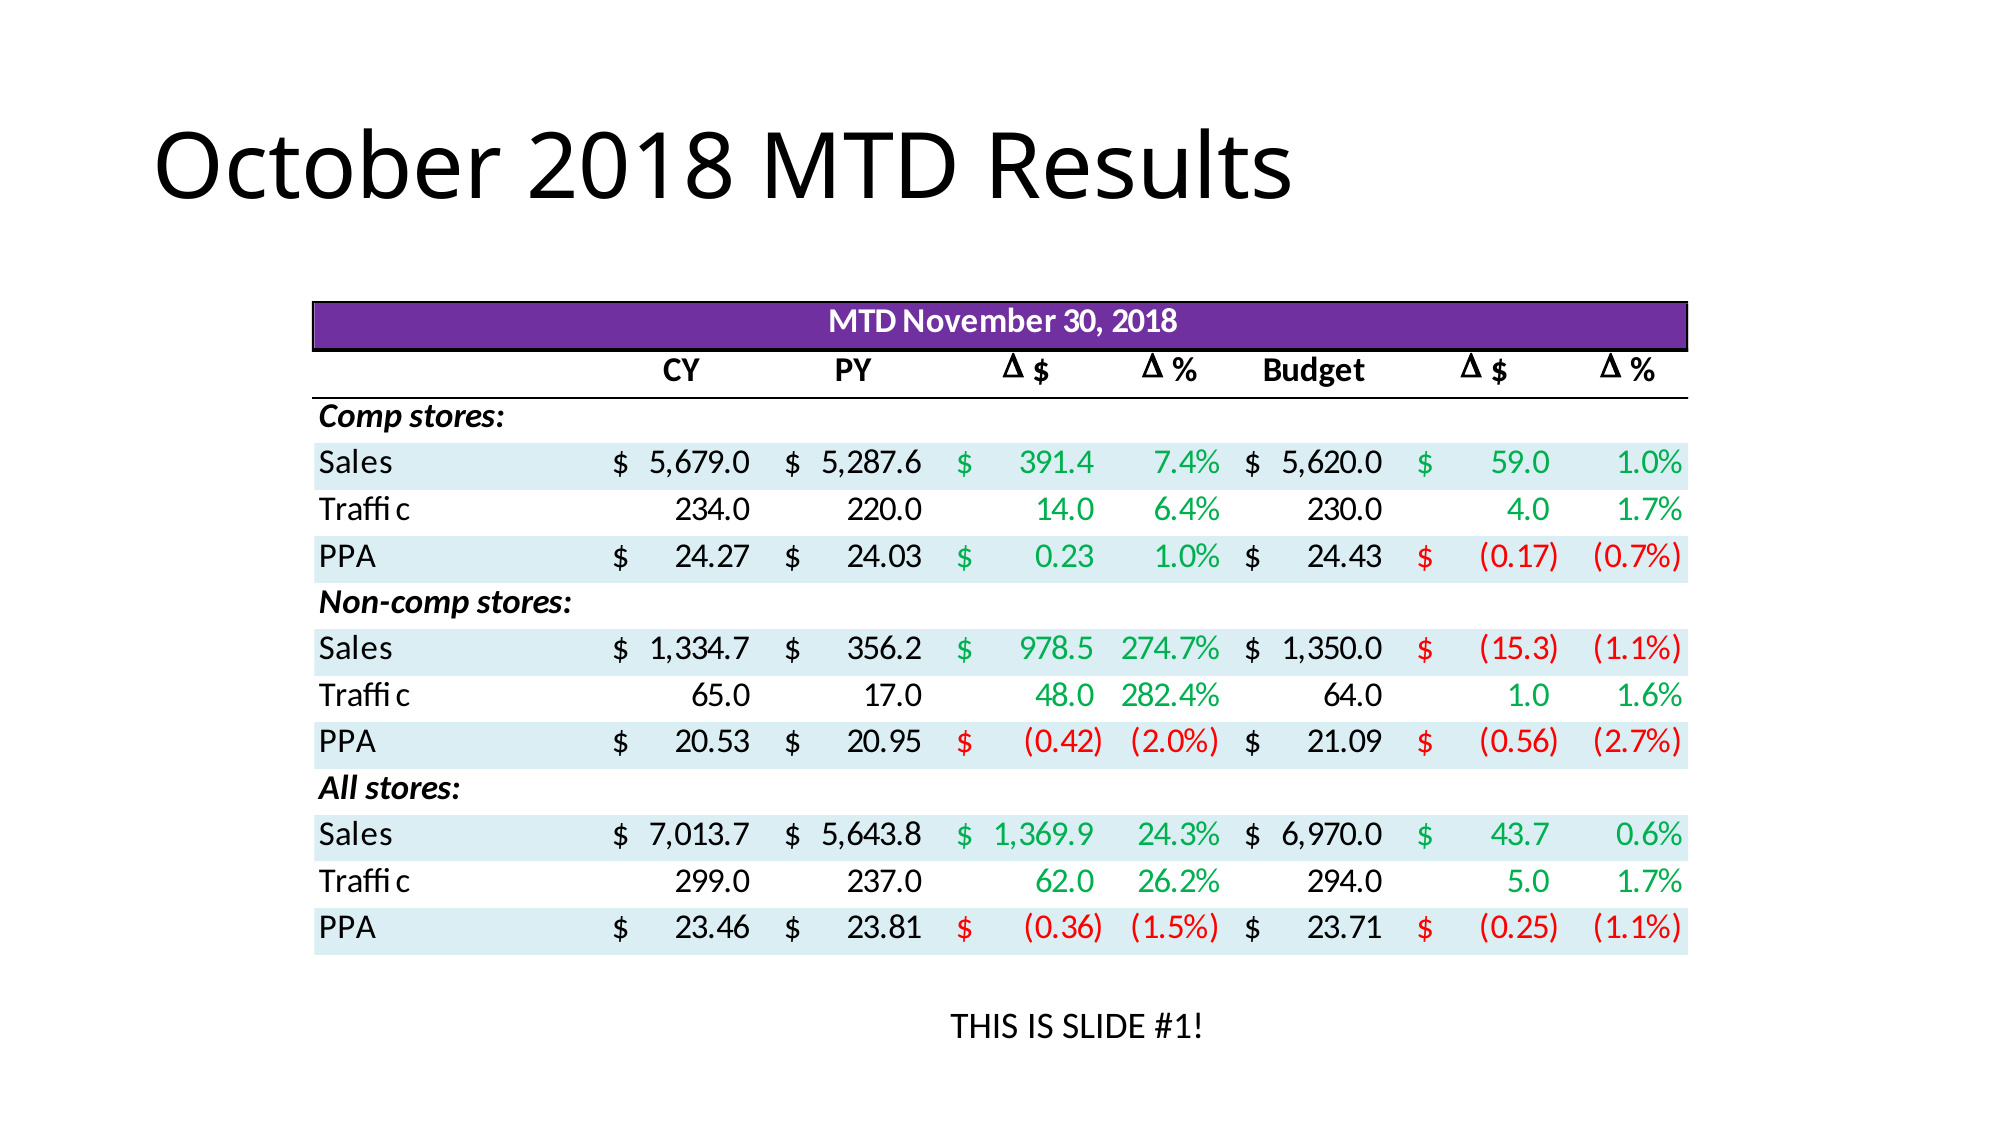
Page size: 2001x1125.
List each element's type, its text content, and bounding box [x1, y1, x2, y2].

text_box THIS IS SLIDE #1! [935, 993, 1887, 1054]
picture [311, 301, 1691, 957]
title October 2018 MTD Results [137, 59, 1863, 278]
